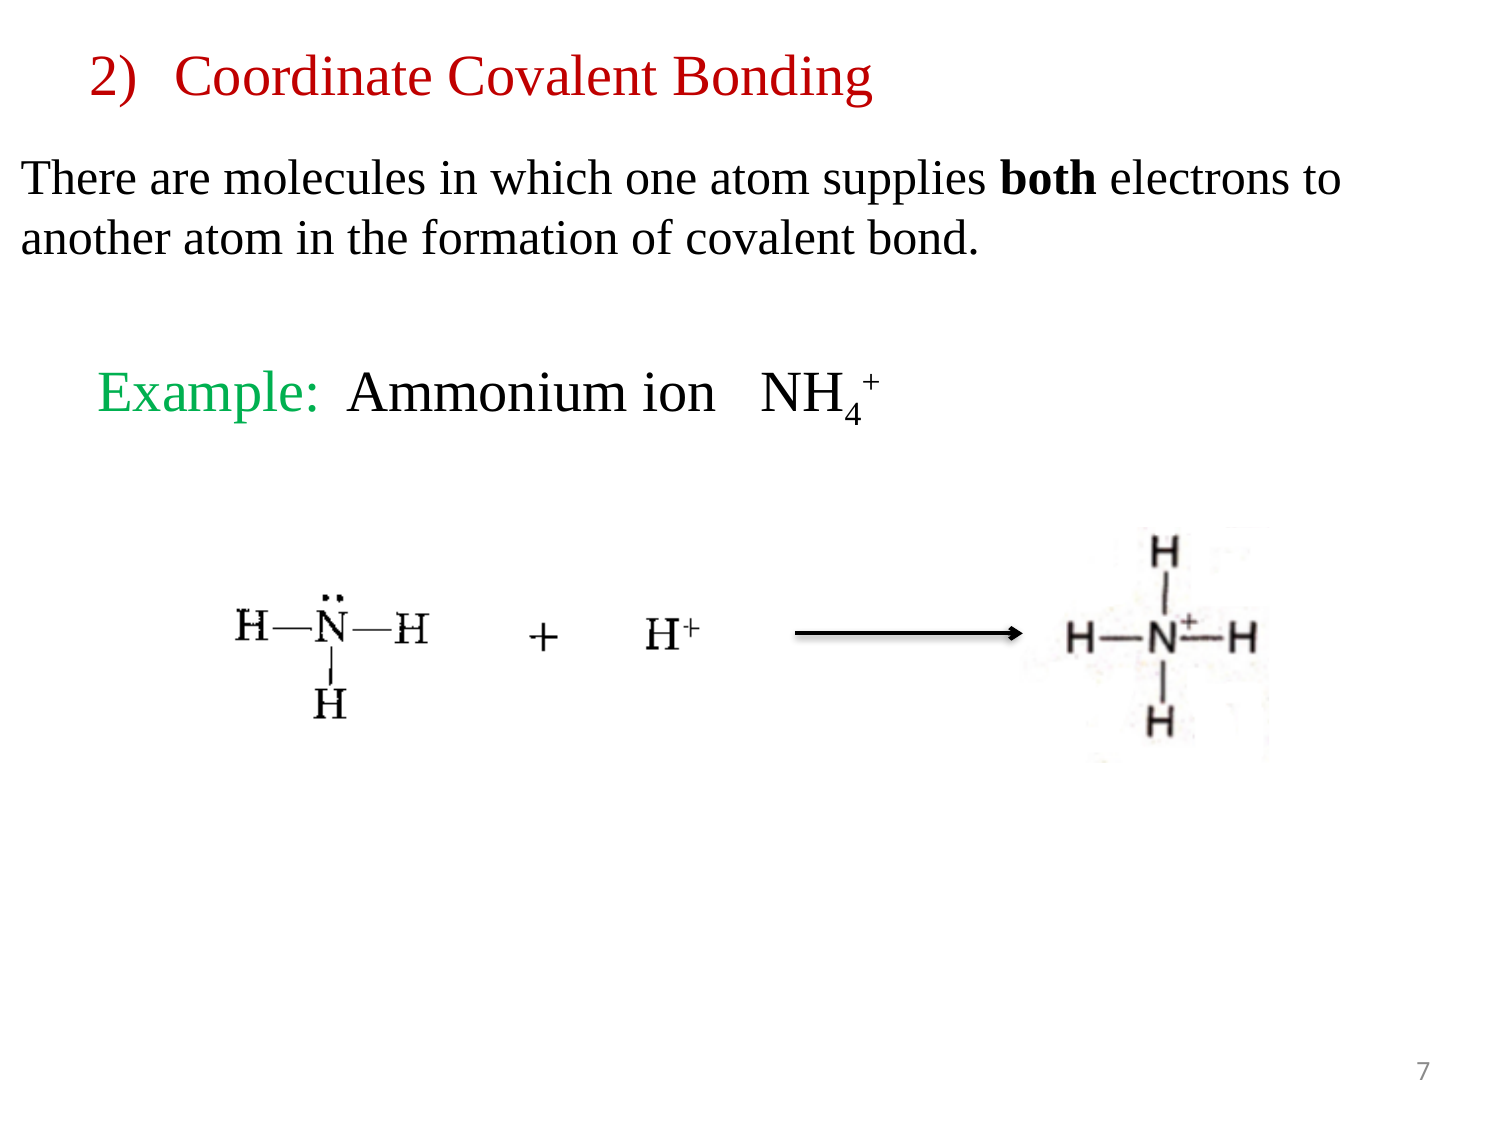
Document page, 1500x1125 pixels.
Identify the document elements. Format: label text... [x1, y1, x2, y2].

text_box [212, 514, 1270, 764]
text_box There are molecules in which one atom supplies both electrons to another atom in the formation of covalent bond. [5, 137, 1400, 272]
slide_number 7 [1401, 1042, 1494, 1103]
text_box Example: Ammonium ion NH4+ [82, 345, 1400, 440]
text_box Coordinate Covalent Bonding [0, 29, 969, 114]
